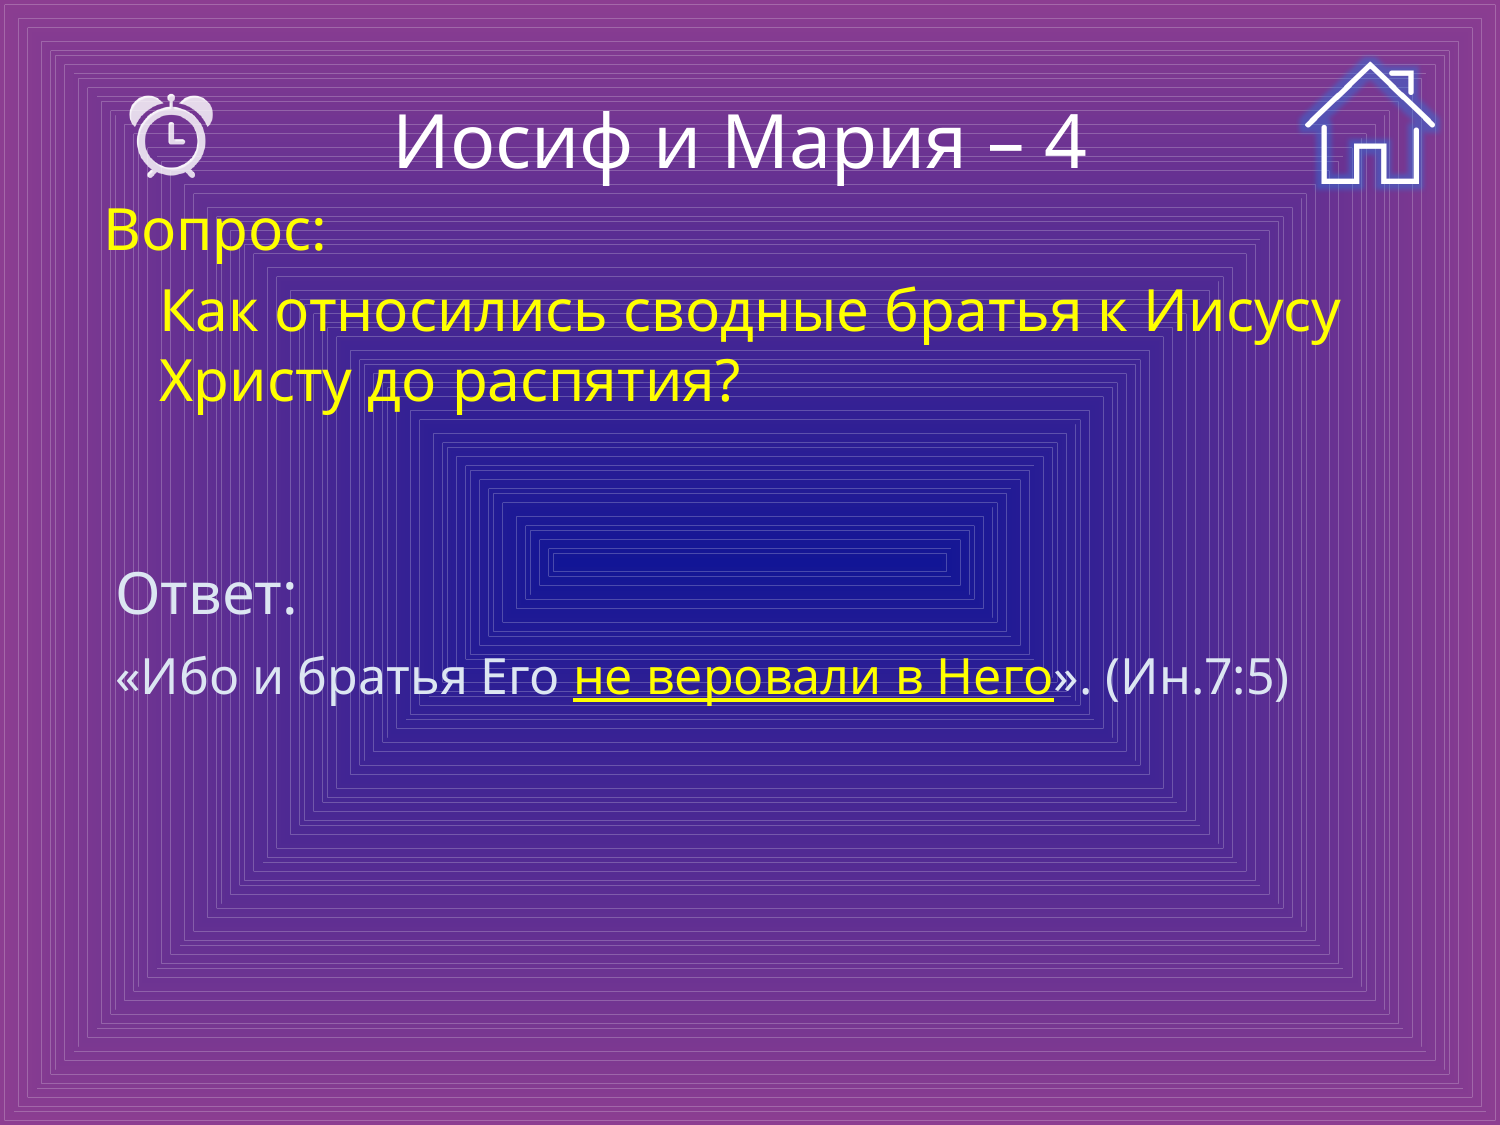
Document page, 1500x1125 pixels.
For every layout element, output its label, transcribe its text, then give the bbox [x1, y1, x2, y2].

list Вопрос: Как относились сводные братья к Иисусу Христу до распятия? [88, 184, 1437, 433]
list Ответ: «Ибо и братья Его не веровали в Него». (Ин.7:5) [100, 538, 1437, 976]
title Иосиф и Мария – 4 [75, 45, 1425, 233]
picture [1304, 54, 1435, 184]
picture [123, 89, 219, 185]
